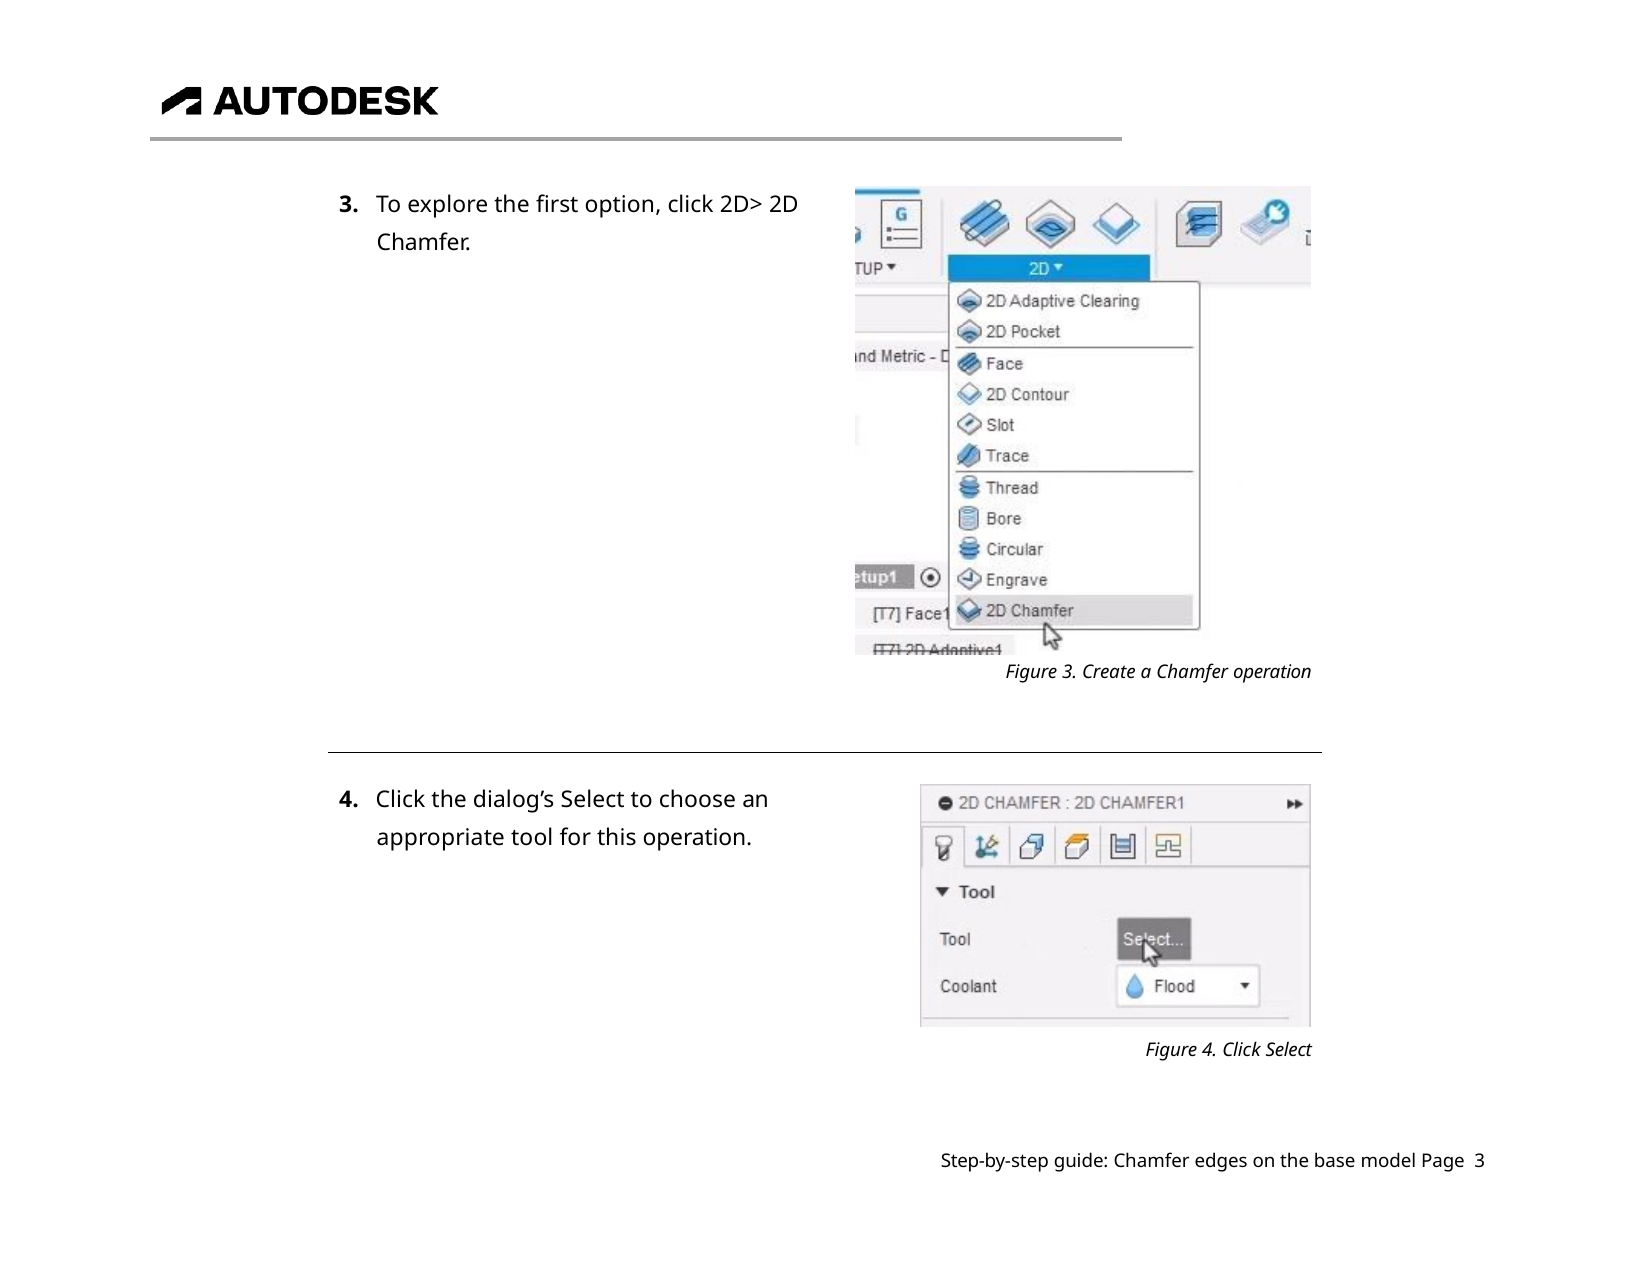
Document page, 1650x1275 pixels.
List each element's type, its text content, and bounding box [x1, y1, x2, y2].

picture [854, 186, 1311, 655]
table_cell Figure 4. Click Select [827, 753, 1322, 1072]
slide_number Step-by-step guide: Chamfer edges on the base model Page 10 [938, 1145, 1509, 1275]
picture [919, 784, 1311, 1027]
picture [161, 86, 439, 115]
table_header 3. To explore the first option, click 2D> 2D Chamfer. [328, 187, 827, 752]
table_cell 4. Click the dialog’s Select to choose an appropriate tool for this operation. [328, 753, 827, 1072]
table_header Figure 3. Create a Chamfer operation [827, 187, 1322, 752]
